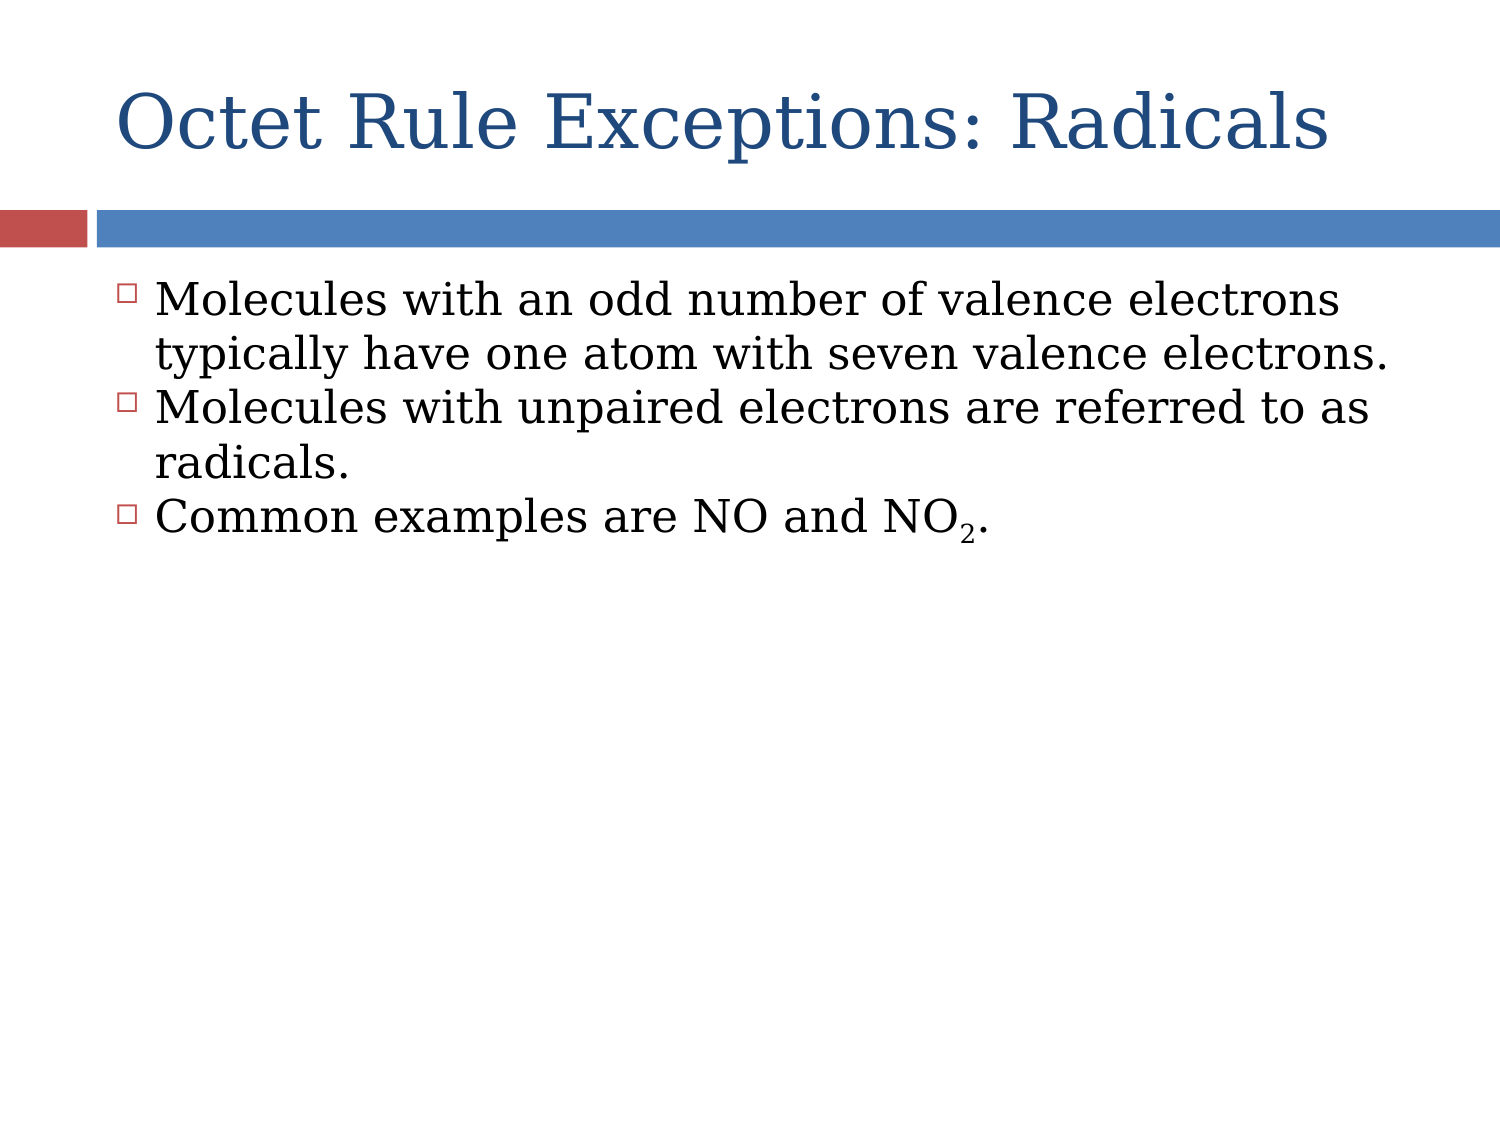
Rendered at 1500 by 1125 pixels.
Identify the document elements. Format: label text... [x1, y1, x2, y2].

title Octet Rule Exceptions: Radicals [100, 37, 1438, 200]
list Molecules with an odd number of valence electrons typically have one atom with seven valence electrons. Molecules with unpaired electrons are referred to as radicals. Common examples are NO and NO2. [100, 262, 1438, 1000]
